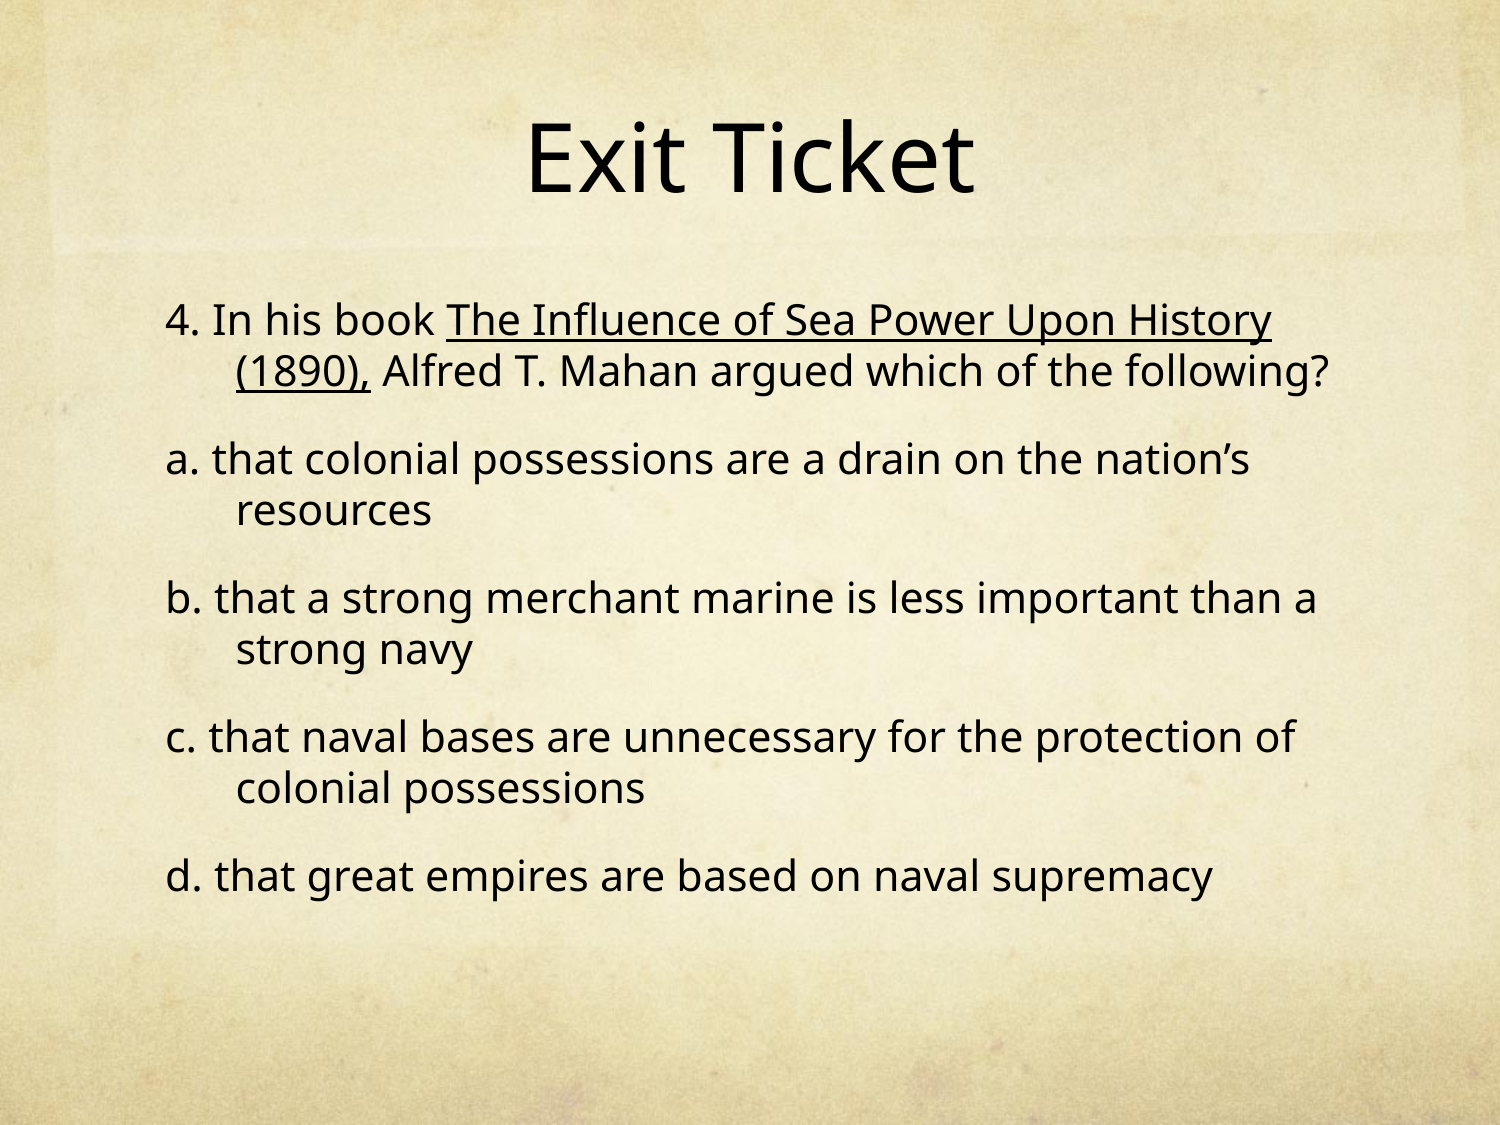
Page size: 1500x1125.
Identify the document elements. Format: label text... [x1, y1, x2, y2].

title Exit Ticket [150, 82, 1350, 225]
picture [0, 0, 1500, 1125]
list 4. In his book The Influence of Sea Power Upon History (1890), Alfred T. Mahan argued which of the following? a. that colonial possessions are a drain on the nation’s resources b. that a strong merchant marine is less important than a strong navy c. that naval bases are unnecessary for the protection of colonial possessions d. that great empires are based on naval supremacy [150, 284, 1350, 950]
